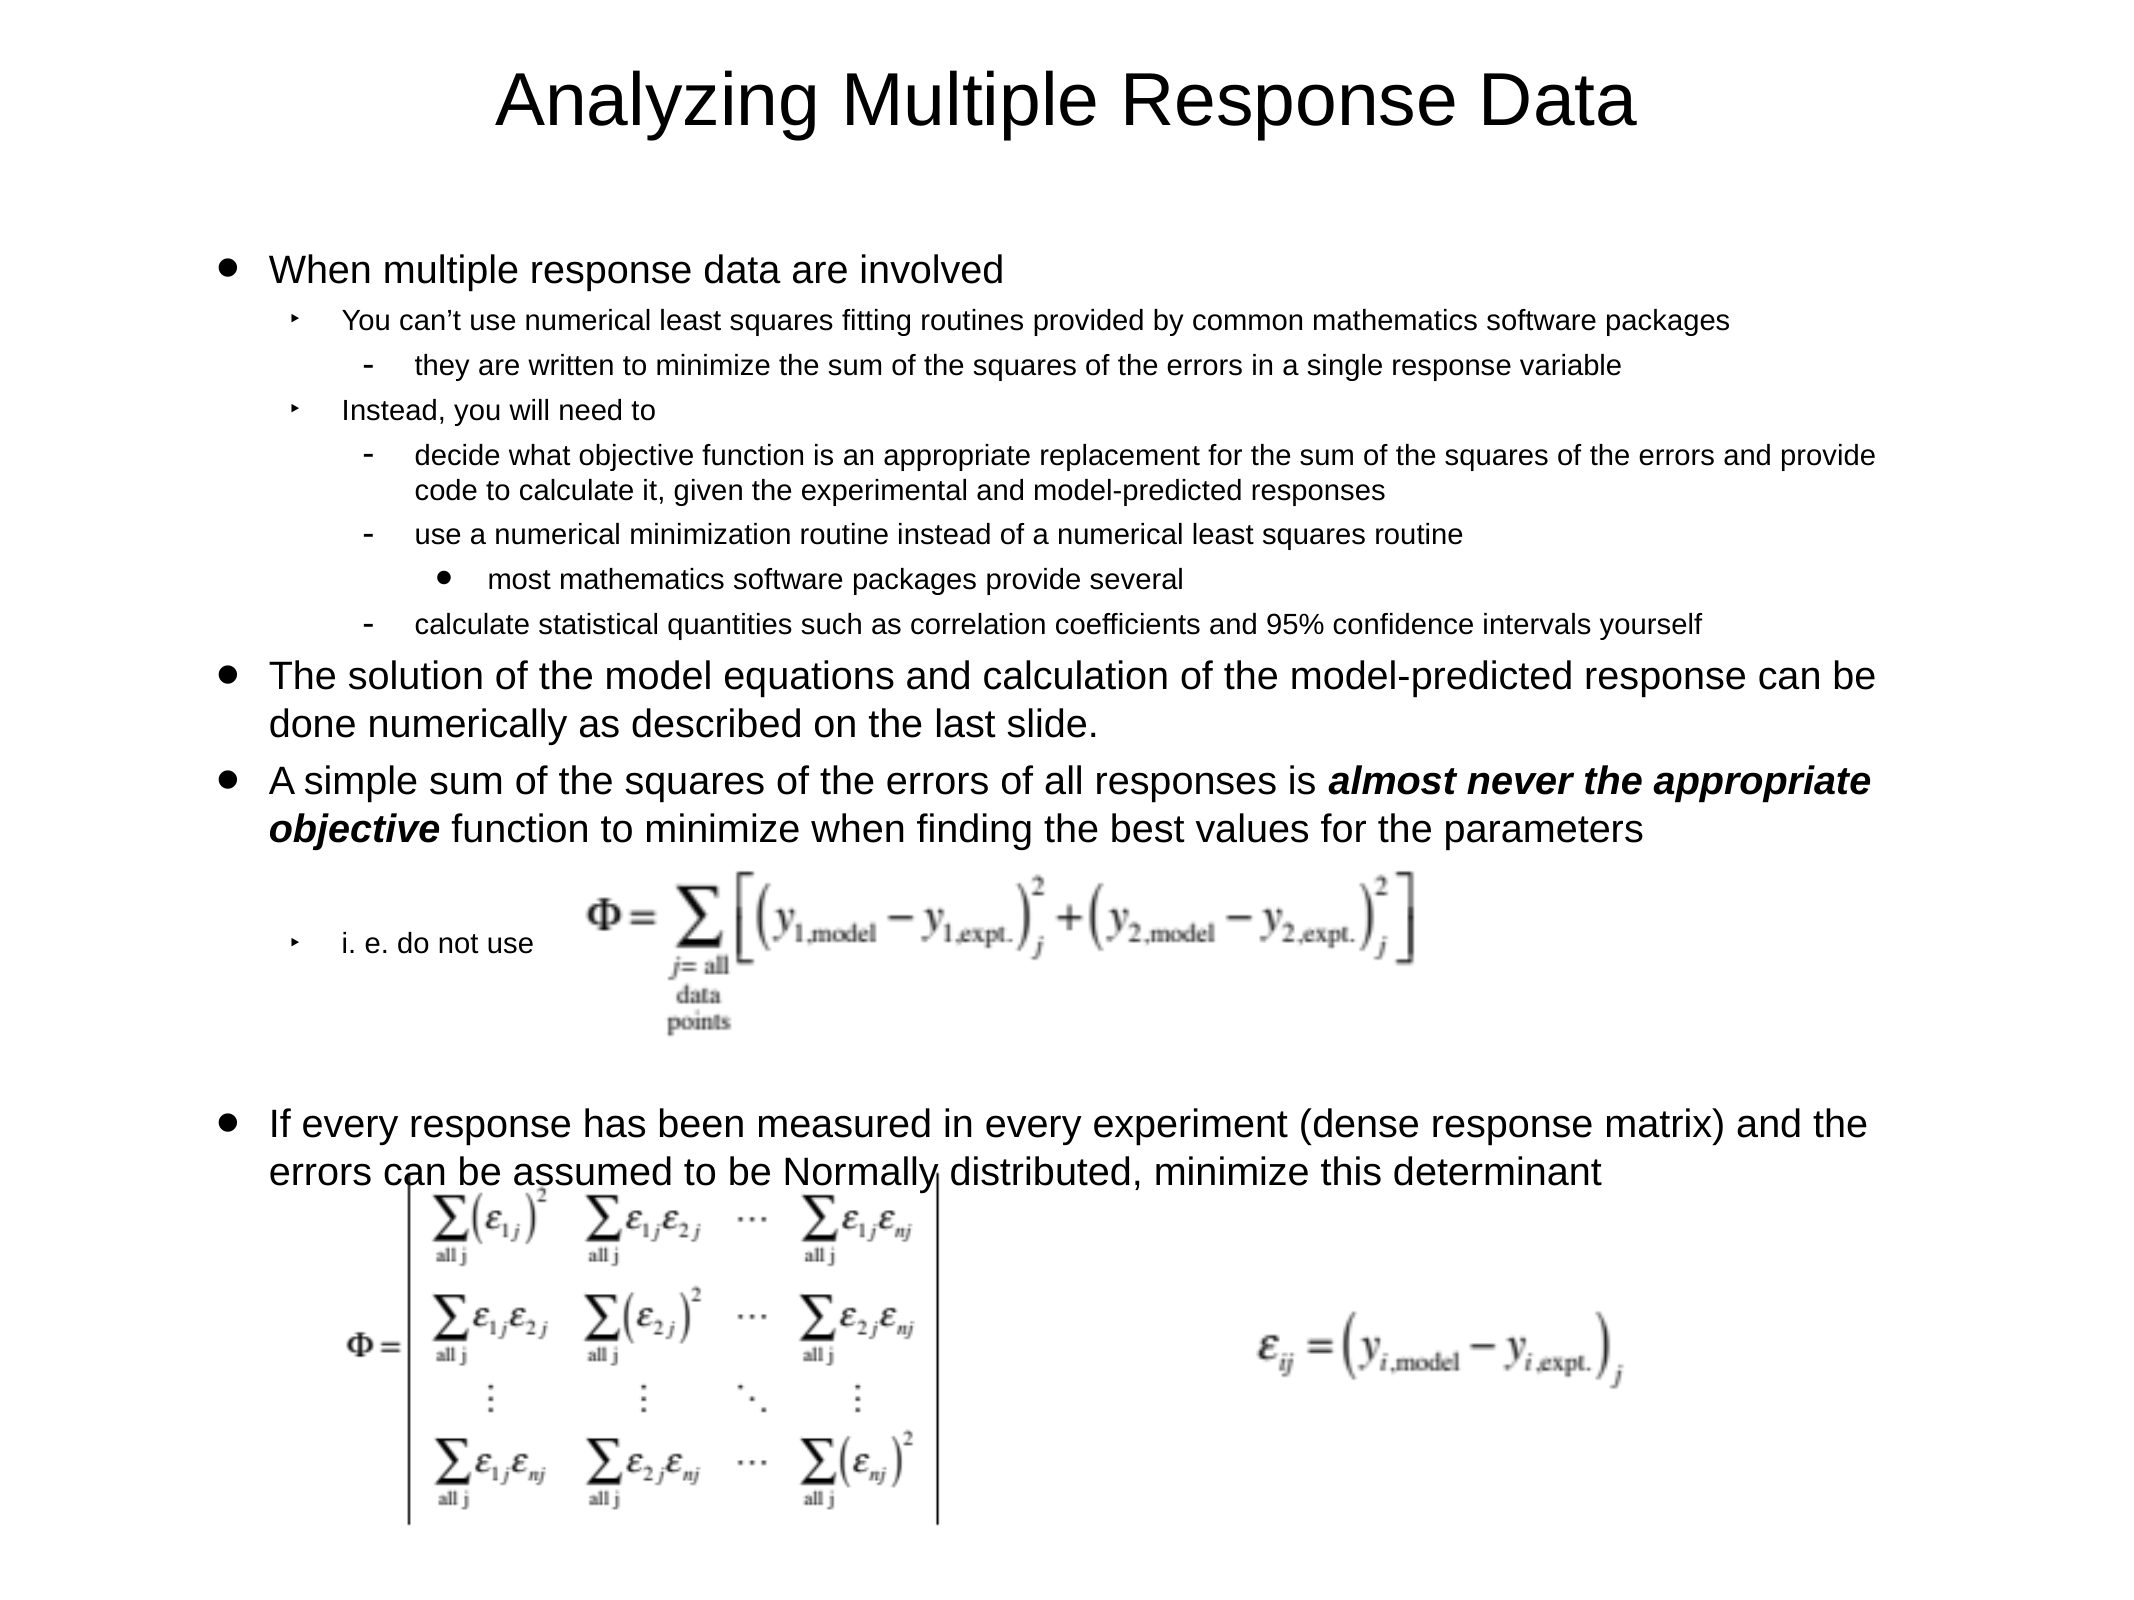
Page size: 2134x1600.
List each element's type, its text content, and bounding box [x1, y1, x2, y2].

picture [1251, 1303, 1628, 1393]
title Analyzing Multiple Response Data [208, 41, 1925, 235]
picture [580, 864, 1418, 1042]
list When multiple response data are involved You can’t use numerical least squares fitting routines provided by common mathematics software packages they are written to minimize the sum of the squares of the errors in a single response variable Instead, you will need to decide what objective function is an appropriate replacement for the sum of the squares of the errors and provide code to calculate it, given the experimental and model-predicted responses use a numerical minimization routine instead of a numerical least squares routine most mathematics software packages provide several calculate statistical quantities such as correlation coefficients and 95% confidence intervals yourself The solution of the model equations and calculation of the model-predicted response can be done numerically as described on the last slide. A simple sum of the squares of the errors of all responses is almost never the appropriate objective function to minimize when finding the best values for the parameters i. e. do not use If every response has been measured in every experiment (dense response matrix) and the errors can be assumed to be Normally distributed, minimize this determinant [208, 235, 1925, 1167]
picture [343, 1167, 947, 1528]
